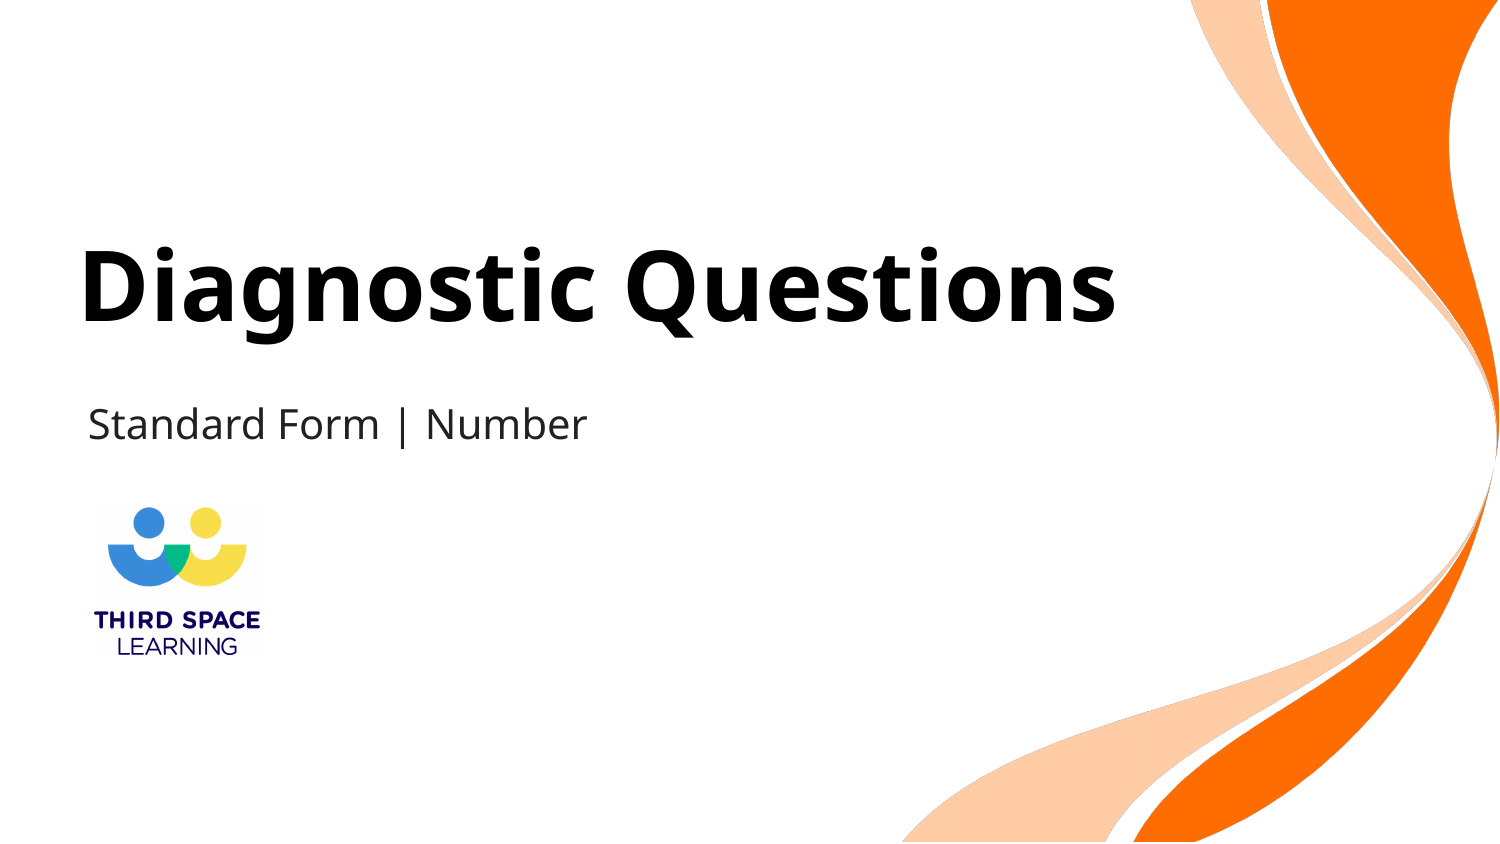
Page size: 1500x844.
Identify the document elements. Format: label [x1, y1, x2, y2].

picture [902, 0, 1500, 842]
picture [94, 507, 260, 655]
